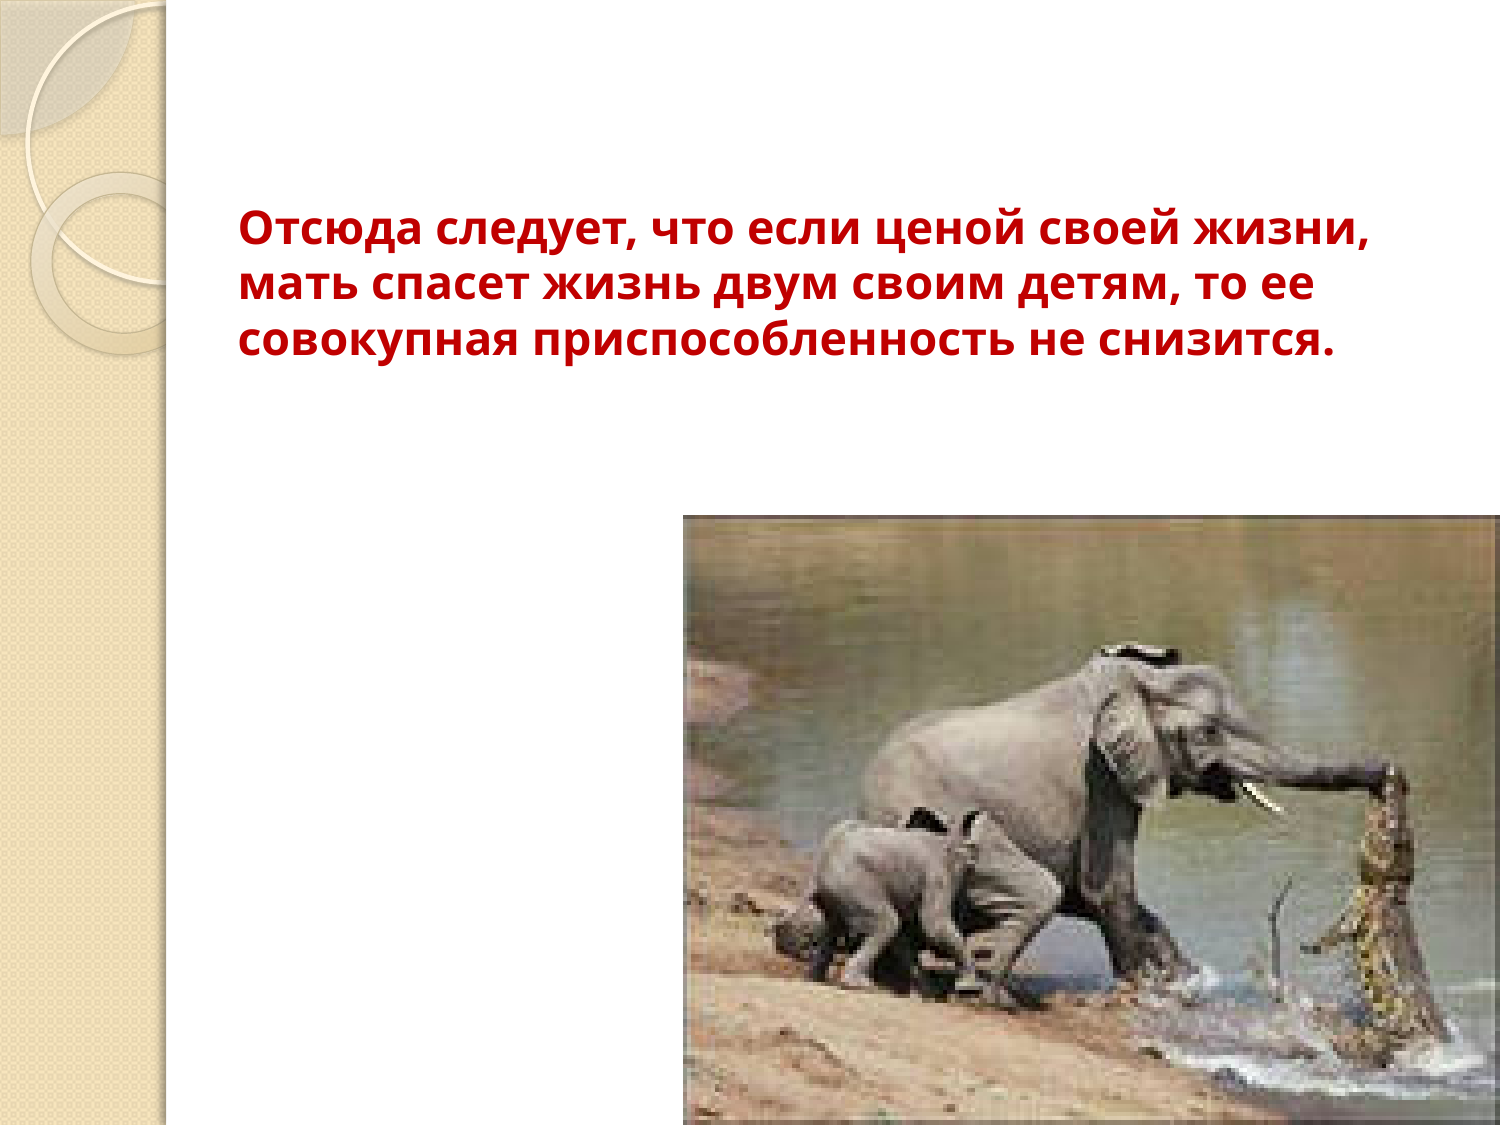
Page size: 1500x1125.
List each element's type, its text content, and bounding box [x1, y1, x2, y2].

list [683, 515, 1500, 1125]
title Отсюда следует, что если ценой своей жизни, мать спасет жизнь двум своим детям, то ее совокупная приспособленность не снизится. [222, 187, 1453, 375]
